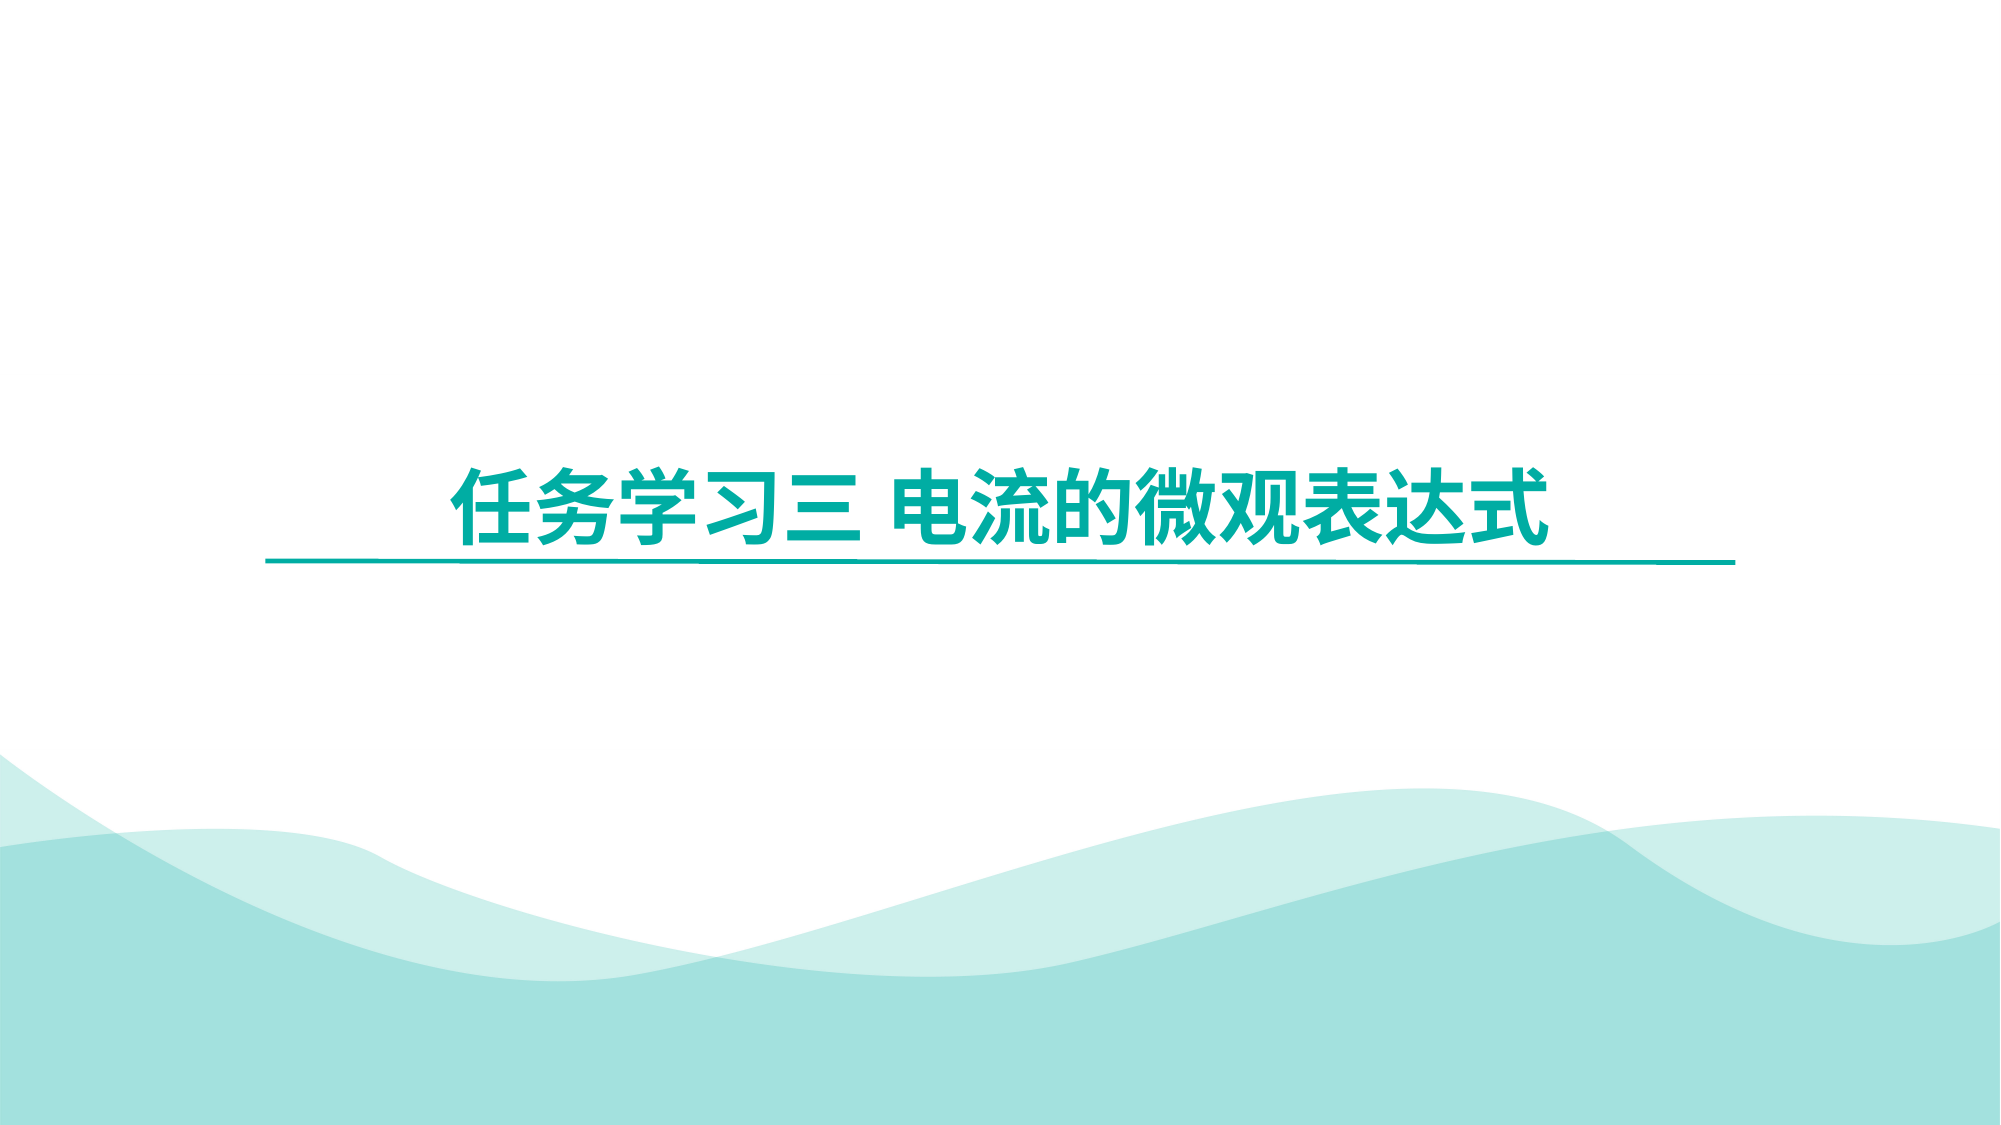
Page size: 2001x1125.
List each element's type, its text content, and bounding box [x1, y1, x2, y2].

text_box 任务学习三 电流的微观表达式 [232, 371, 1769, 555]
picture [0, 0, 2000, 1125]
